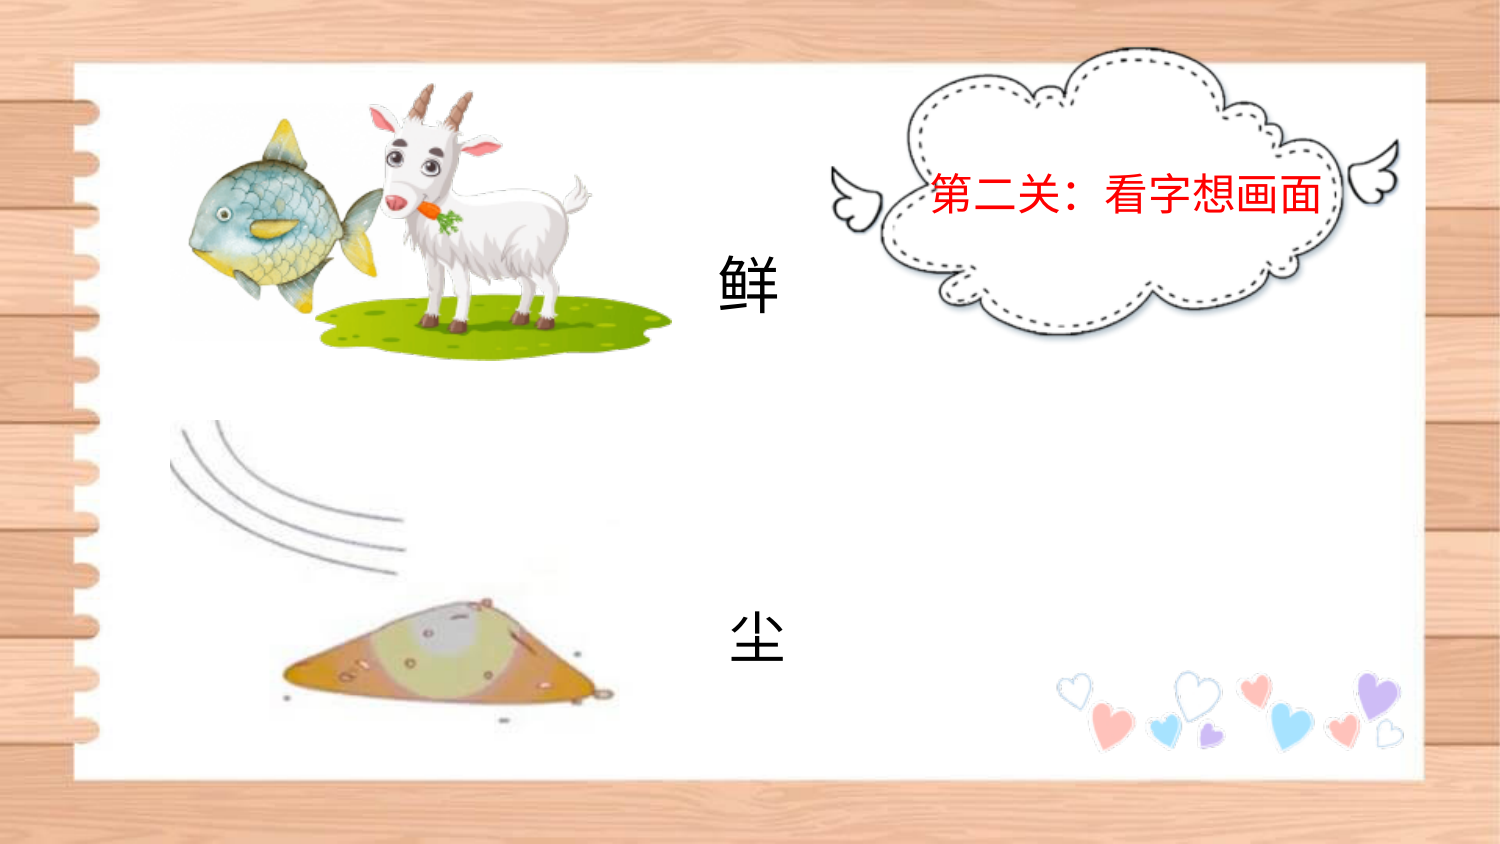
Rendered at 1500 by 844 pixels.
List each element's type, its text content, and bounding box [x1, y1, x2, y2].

text_box 尘 [718, 597, 889, 676]
text_box 鲜 [706, 240, 810, 327]
text_box [221, 271, 873, 460]
picture [0, 0, 1500, 844]
